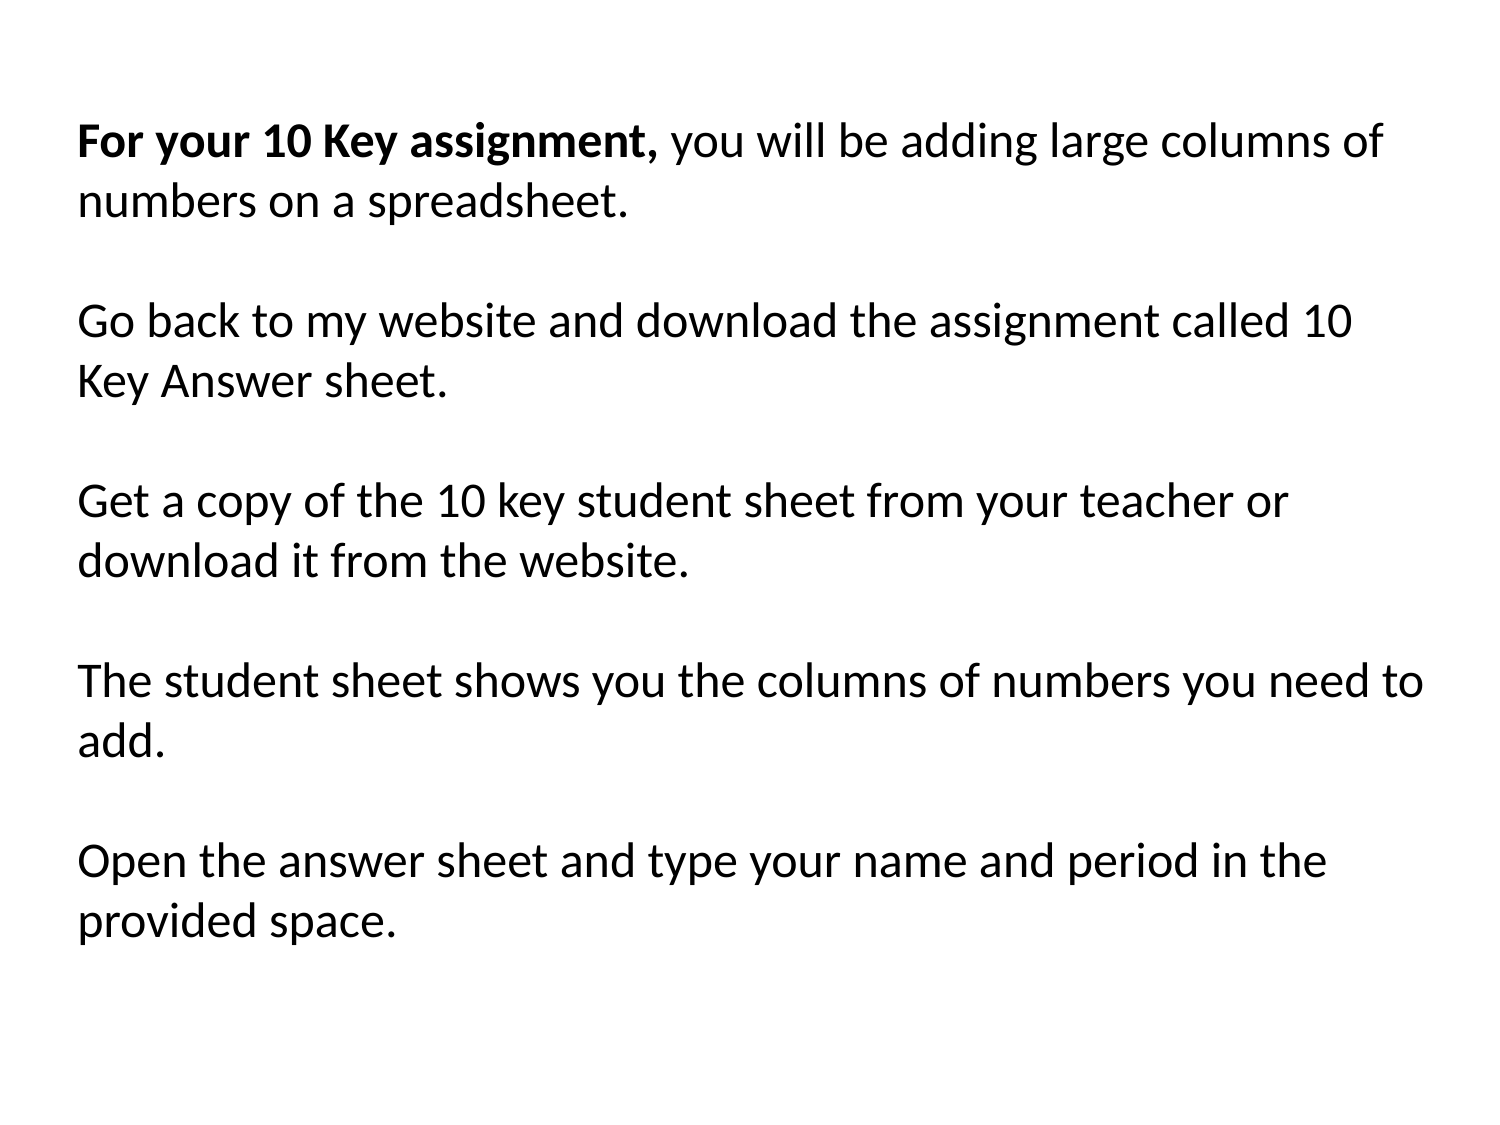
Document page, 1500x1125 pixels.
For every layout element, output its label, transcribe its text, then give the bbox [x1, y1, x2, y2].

text_box For your 10 Key assignment, you will be adding large columns of numbers on a spreadsheet. Go back to my website and download the assignment called 10 Key Answer sheet. Get a copy of the 10 key student sheet from your teacher or download it from the website. The student sheet shows you the columns of numbers you need to add. Open the answer sheet and type your name and period in the provided space. [62, 99, 1450, 955]
